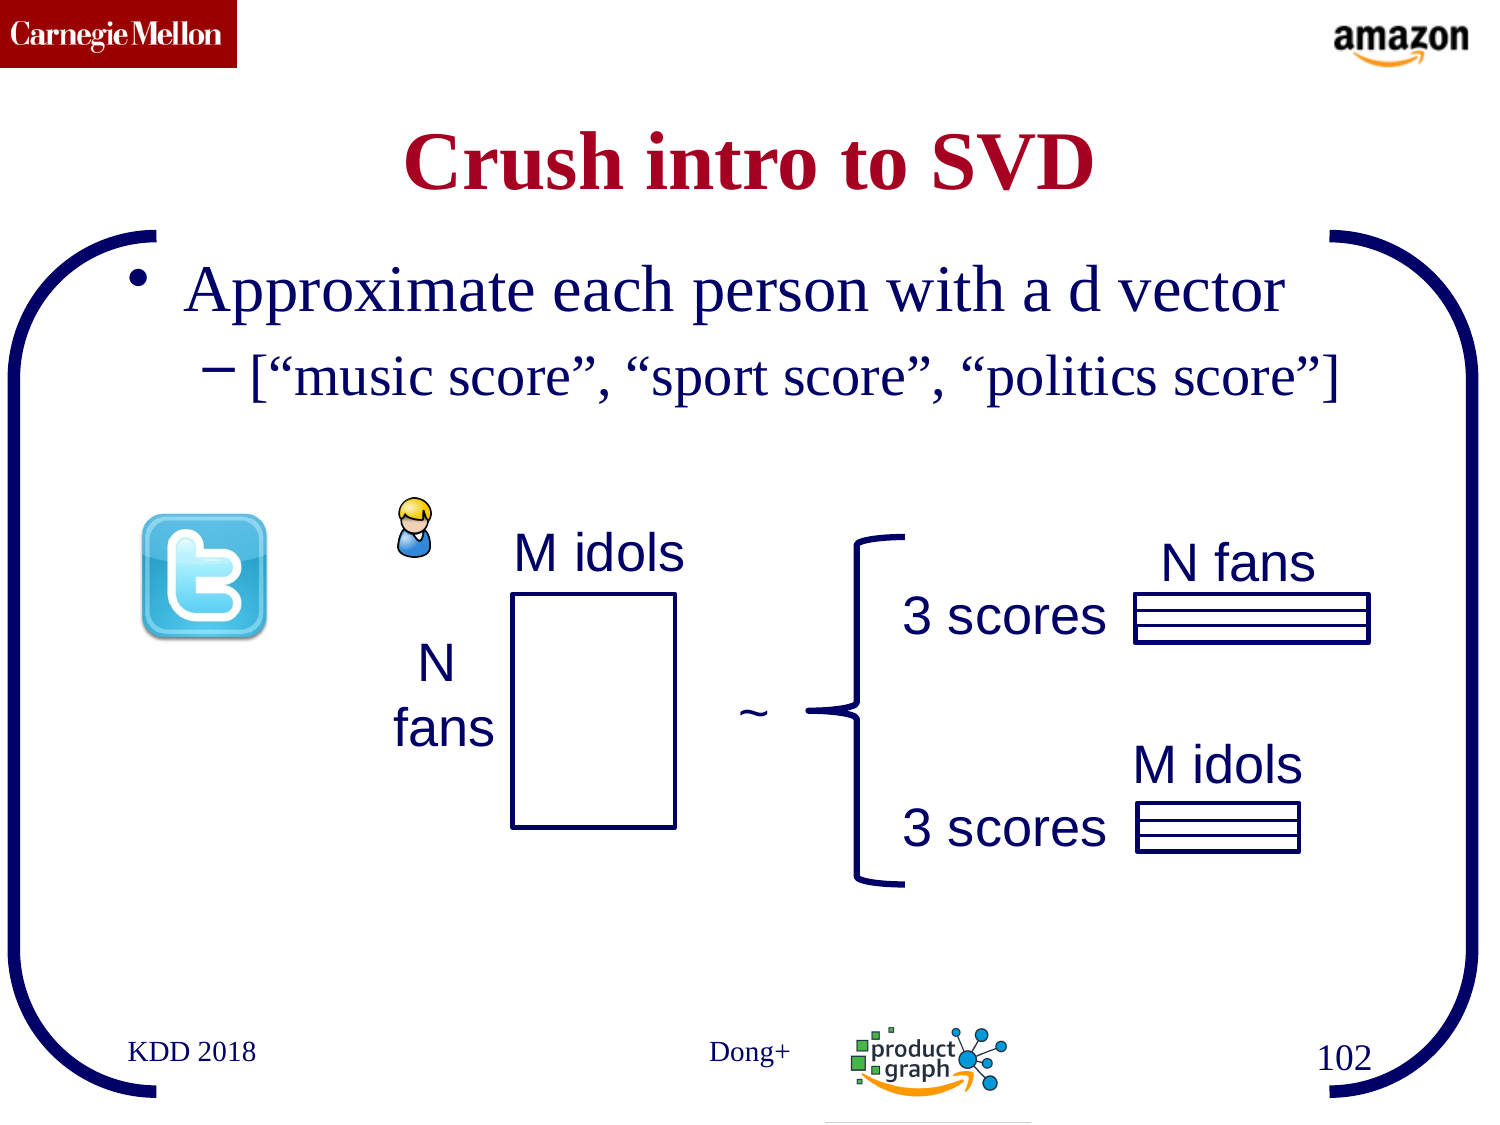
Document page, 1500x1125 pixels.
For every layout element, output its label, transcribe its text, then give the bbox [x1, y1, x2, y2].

title Crush intro to SVD [112, 99, 1388, 213]
slide_number KDD 2018 [112, 1024, 426, 1101]
text_box M idols [483, 510, 717, 590]
text_box [1136, 600, 1369, 643]
picture [0, 0, 237, 68]
picture [136, 509, 272, 646]
text_box [13, 236, 1473, 1092]
text_box N fans [1108, 519, 1369, 600]
text_box ~ [723, 670, 786, 751]
text_box [1137, 835, 1299, 852]
slide_number 102 [1074, 1024, 1388, 1101]
text_box 3 scores [905, 785, 1136, 865]
text_box [808, 536, 905, 885]
text_box M idols [1088, 721, 1348, 802]
text_box [1137, 821, 1299, 835]
text_box [1136, 625, 1368, 642]
text_box [1135, 593, 1368, 611]
text_box [1136, 803, 1299, 821]
picture [1322, 4, 1484, 88]
footer Dong+ [512, 1024, 988, 1101]
text_box 3 scores [905, 572, 1136, 653]
text_box N fans [363, 620, 526, 765]
picture [397, 497, 432, 558]
